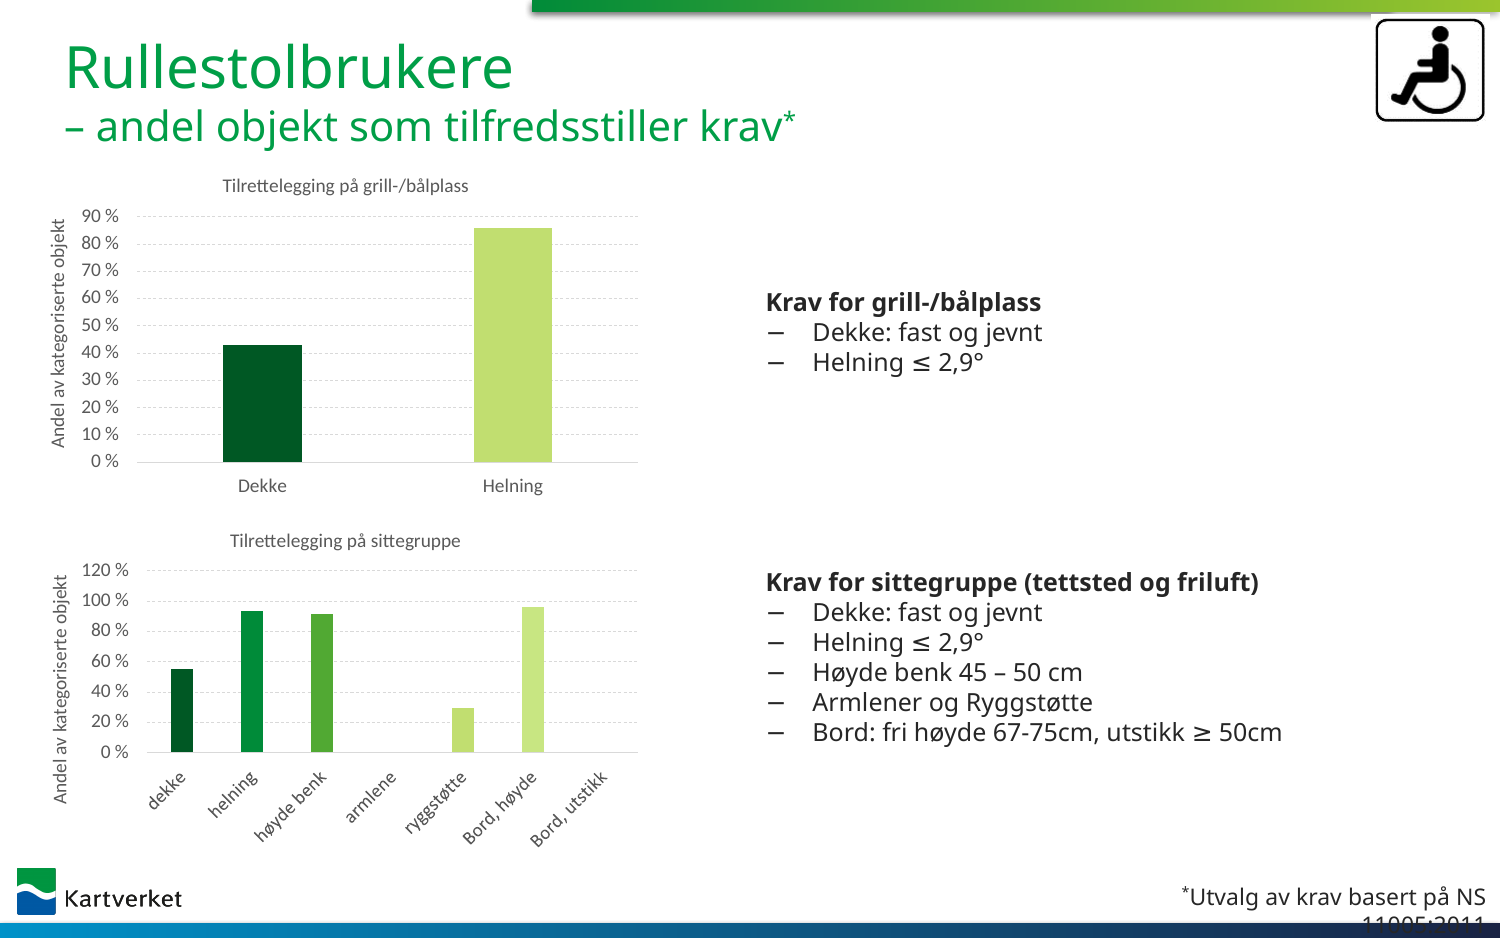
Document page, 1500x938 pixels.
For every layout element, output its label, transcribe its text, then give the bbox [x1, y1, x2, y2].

text_box Rullestolbrukere – andel objekt som tilfredsstiller krav* [49, 14, 1431, 158]
picture [41, 520, 650, 859]
text_box Krav for sittegruppe (tettsted og friluft) Dekke: fast og jevnt Helning ≤ 2,9° Høyde benk 45 – 50 cm Armlener og Ryggstøtte Bord: fri høyde 67-75cm, utstikk ≥ 50cm [750, 559, 1500, 754]
text_box *Utvalg av krav basert på NS 11005:2011 [1068, 873, 1500, 938]
picture [1371, 13, 1491, 127]
text_box Krav for grill-/bålplass Dekke: fast og jevnt Helning ≤ 2,9° [750, 279, 1452, 384]
picture [41, 166, 650, 505]
